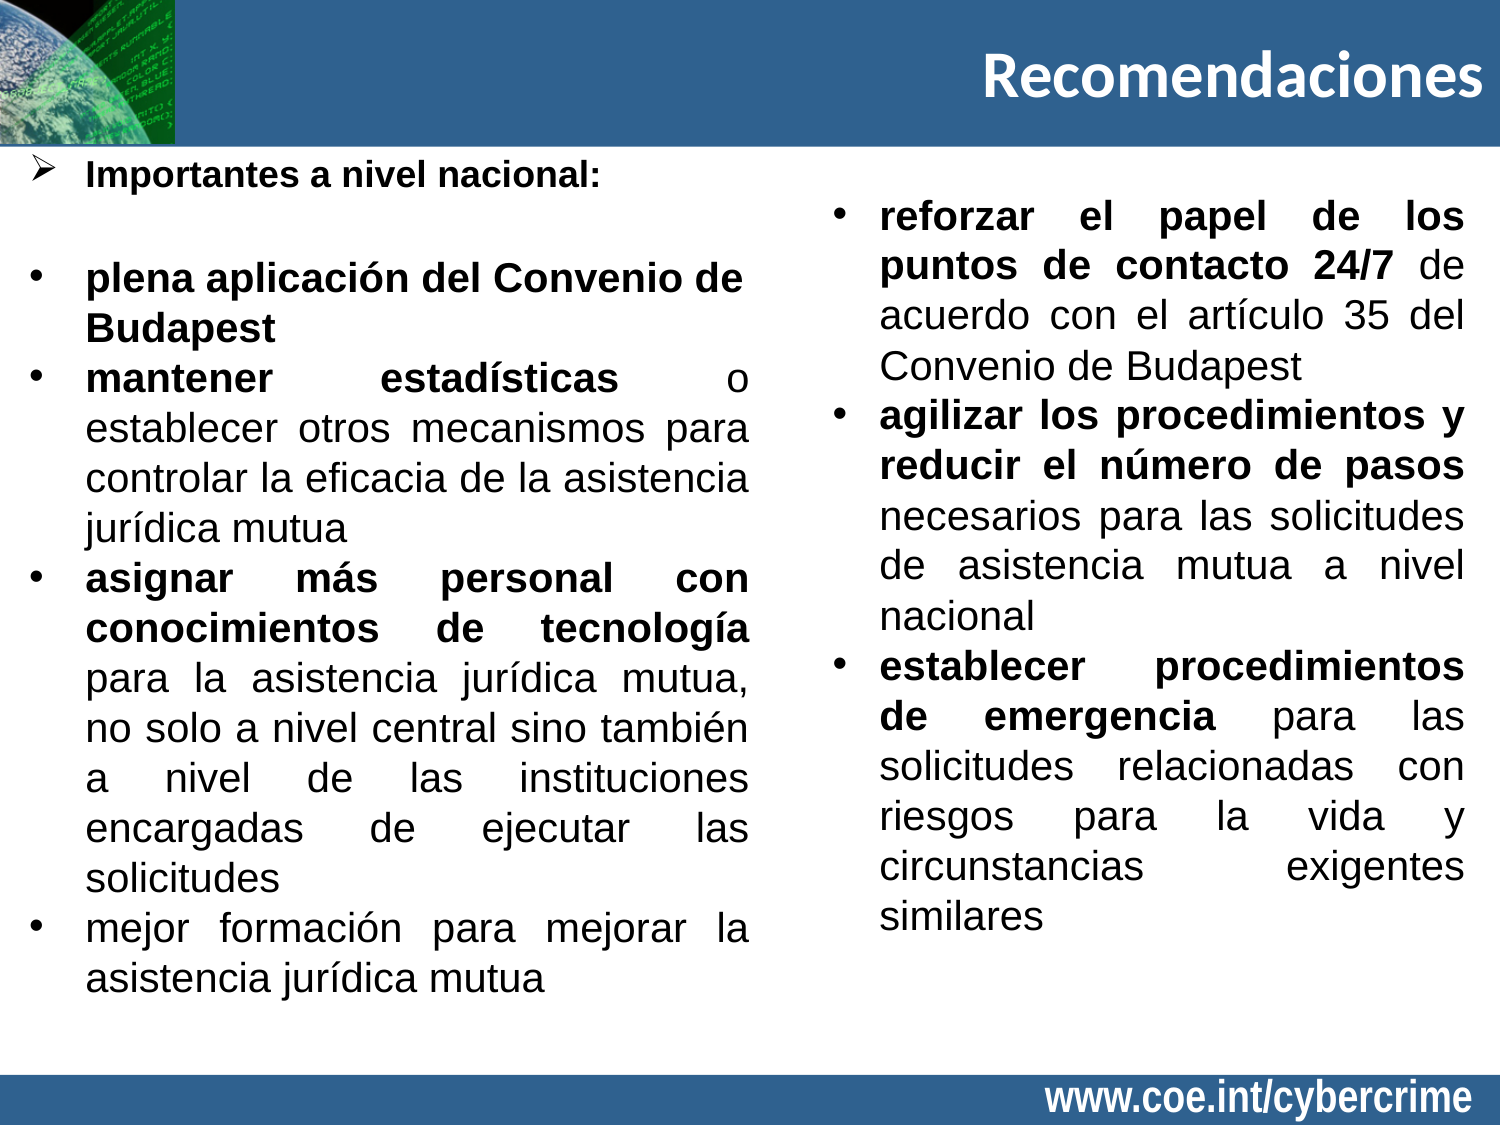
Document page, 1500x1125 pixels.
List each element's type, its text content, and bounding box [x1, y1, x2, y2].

text_box Recomendaciones [179, 0, 1500, 149]
text_box Importantes a nivel nacional: plena aplicación del Convenio de Budapest mantener estadísticas o establecer otros mecanismos para controlar la eficacia de la asistencia jurídica mutua asignar más personal con conocimientos de tecnología para la asistencia jurídica mutua, no solo a nivel central sino también a nivel de las instituciones encargadas de ejecutar las solicitudes mejor formación para mejorar la asistencia jurídica mutua [14, 143, 765, 1009]
text_box www.coe.int/cybercrime [1030, 1059, 1500, 1125]
picture [0, 0, 175, 144]
text_box reforzar el papel de los puntos de contacto 24/7 de acuerdo con el artículo 35 del Convenio de Budapest agilizar los procedimientos y reducir el número de pasos necesarios para las solicitudes de asistencia mutua a nivel nacional establecer procedimientos de emergencia para las solicitudes relacionadas con riesgos para la vida y circunstancias exigentes similares [817, 180, 1481, 1106]
text_box [0, 1073, 1030, 1125]
